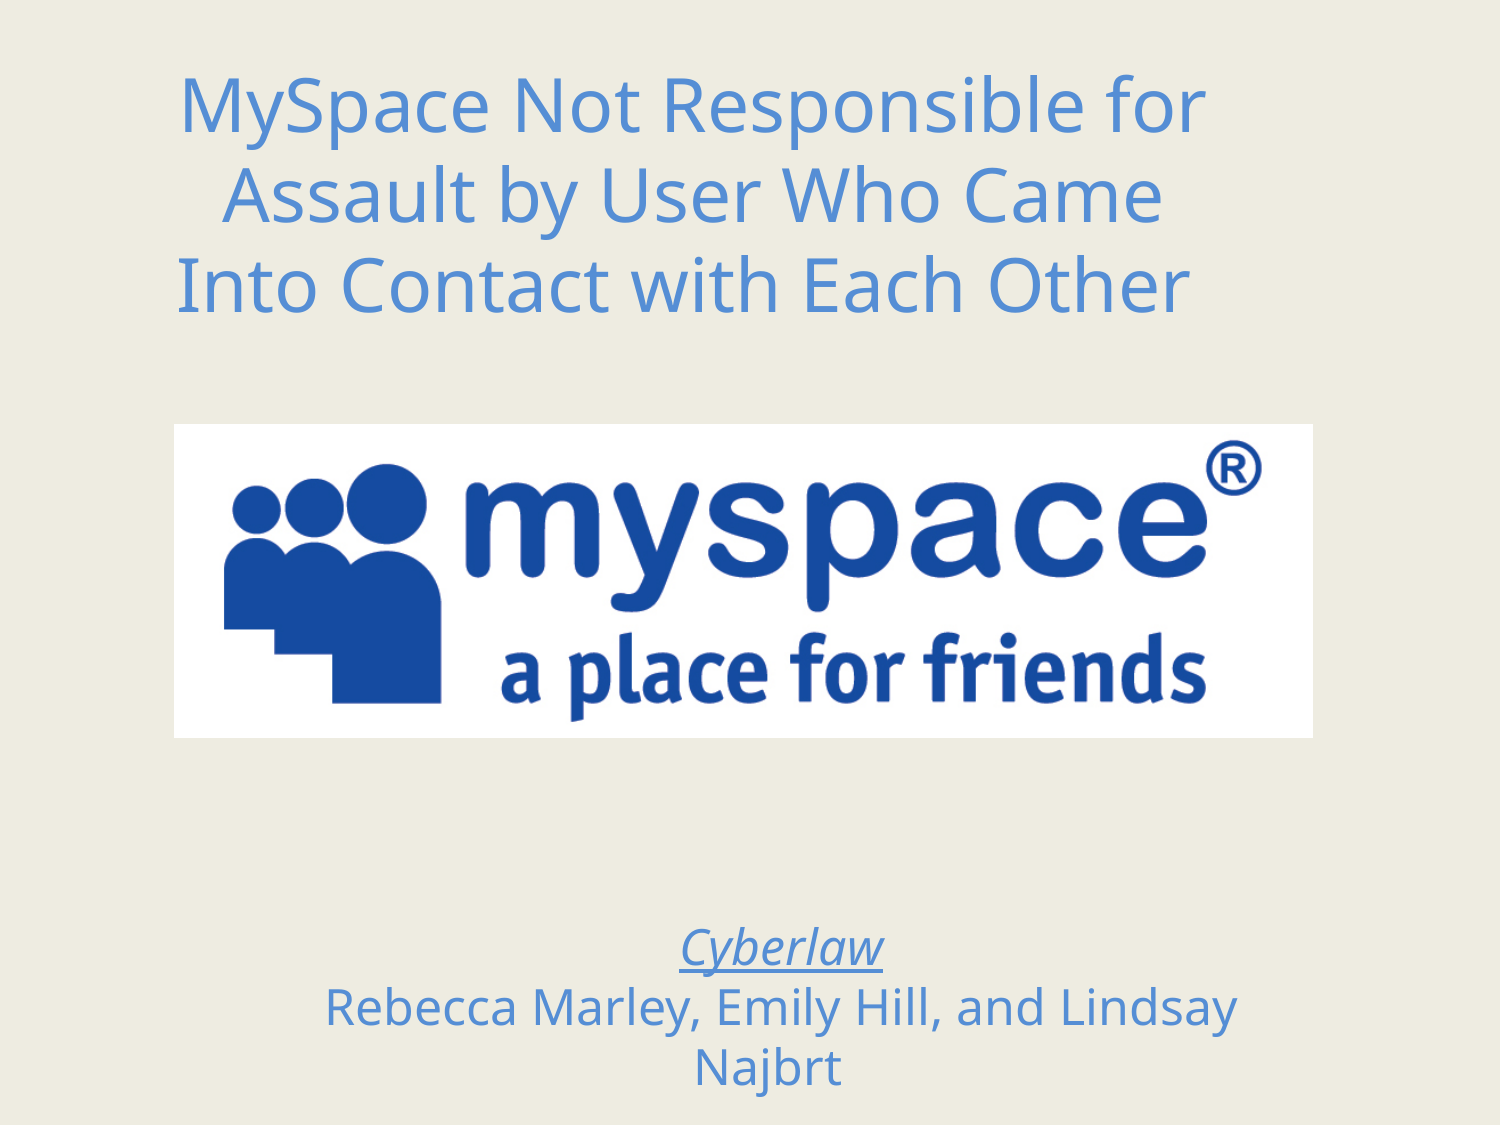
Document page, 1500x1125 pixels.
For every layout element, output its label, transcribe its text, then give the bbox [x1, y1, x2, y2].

text_box Cyberlaw Rebecca Marley, Emily Hill, and Lindsay Najbrt [249, 907, 1313, 1125]
picture [174, 424, 1313, 739]
text_box MySpace Not Responsible for Assault by User Who Came Into Contact with Each Other [150, 49, 1238, 335]
